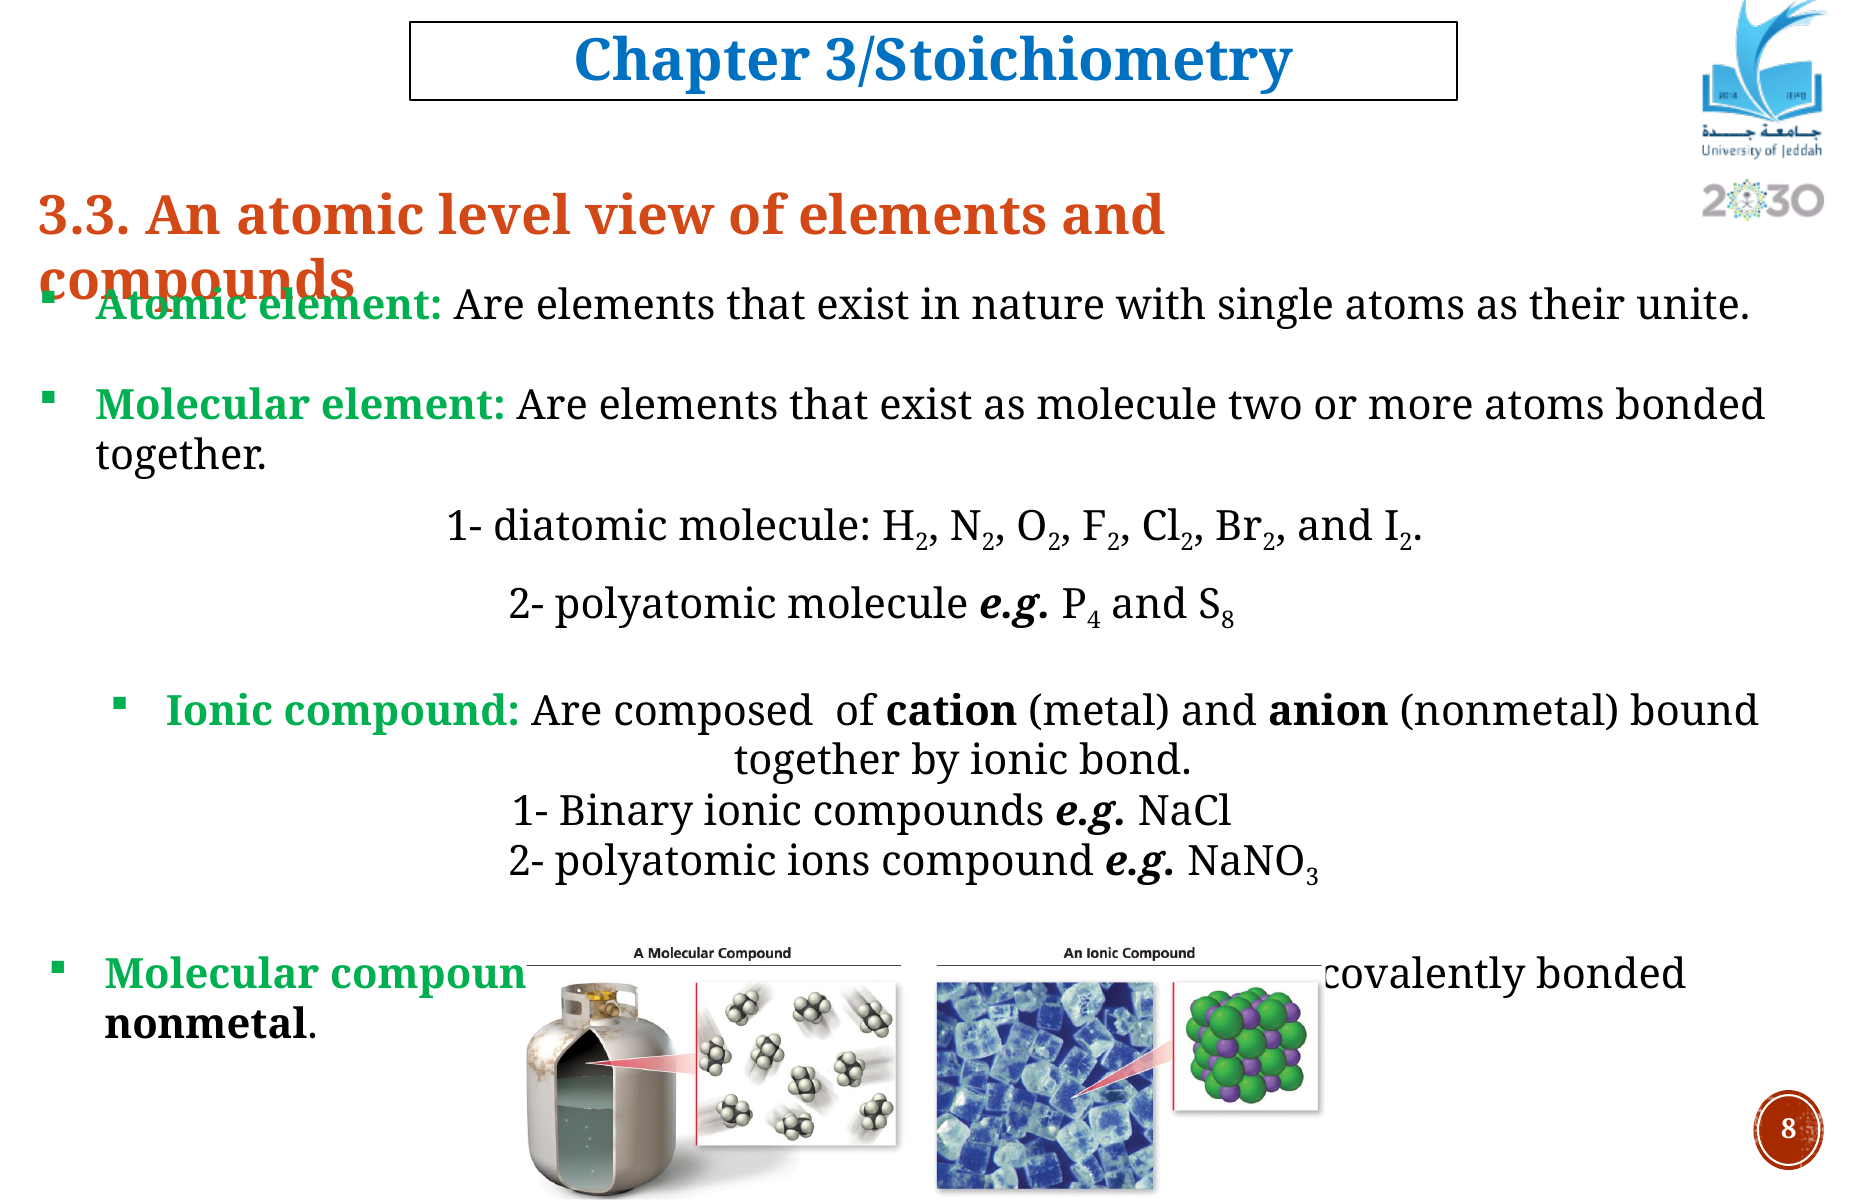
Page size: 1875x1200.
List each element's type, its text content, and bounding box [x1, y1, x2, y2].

picture [526, 944, 1326, 1200]
text_box 3.3. An atomic level view of elements and compounds [23, 172, 1352, 319]
text_box Chapter 3/Stoichiometry [409, 21, 1458, 101]
slide_number 8 [1739, 1155, 1838, 1162]
text_box Atomic element: Are elements that exist in nature with single atoms as their unite. Molecular element: Are elements that exist as molecule two or more atoms bonded together. 1- diatomic molecule: H2, N2, O2, F2, Cl2, Br2, and I2. 2- polyatomic molecule e.g. P4 and S8 Ionic compound: Are composed of cation (metal) and anion (nonmetal) bound together by ionic bond. 1- Binary ionic compounds e.g. NaCl 2- polyatomic ions compound e.g. NaNO3 Molecular compound: Are composed of two or more atoms covalently bonded nonmetal. [24, 270, 1846, 1155]
picture [1681, 0, 1846, 227]
